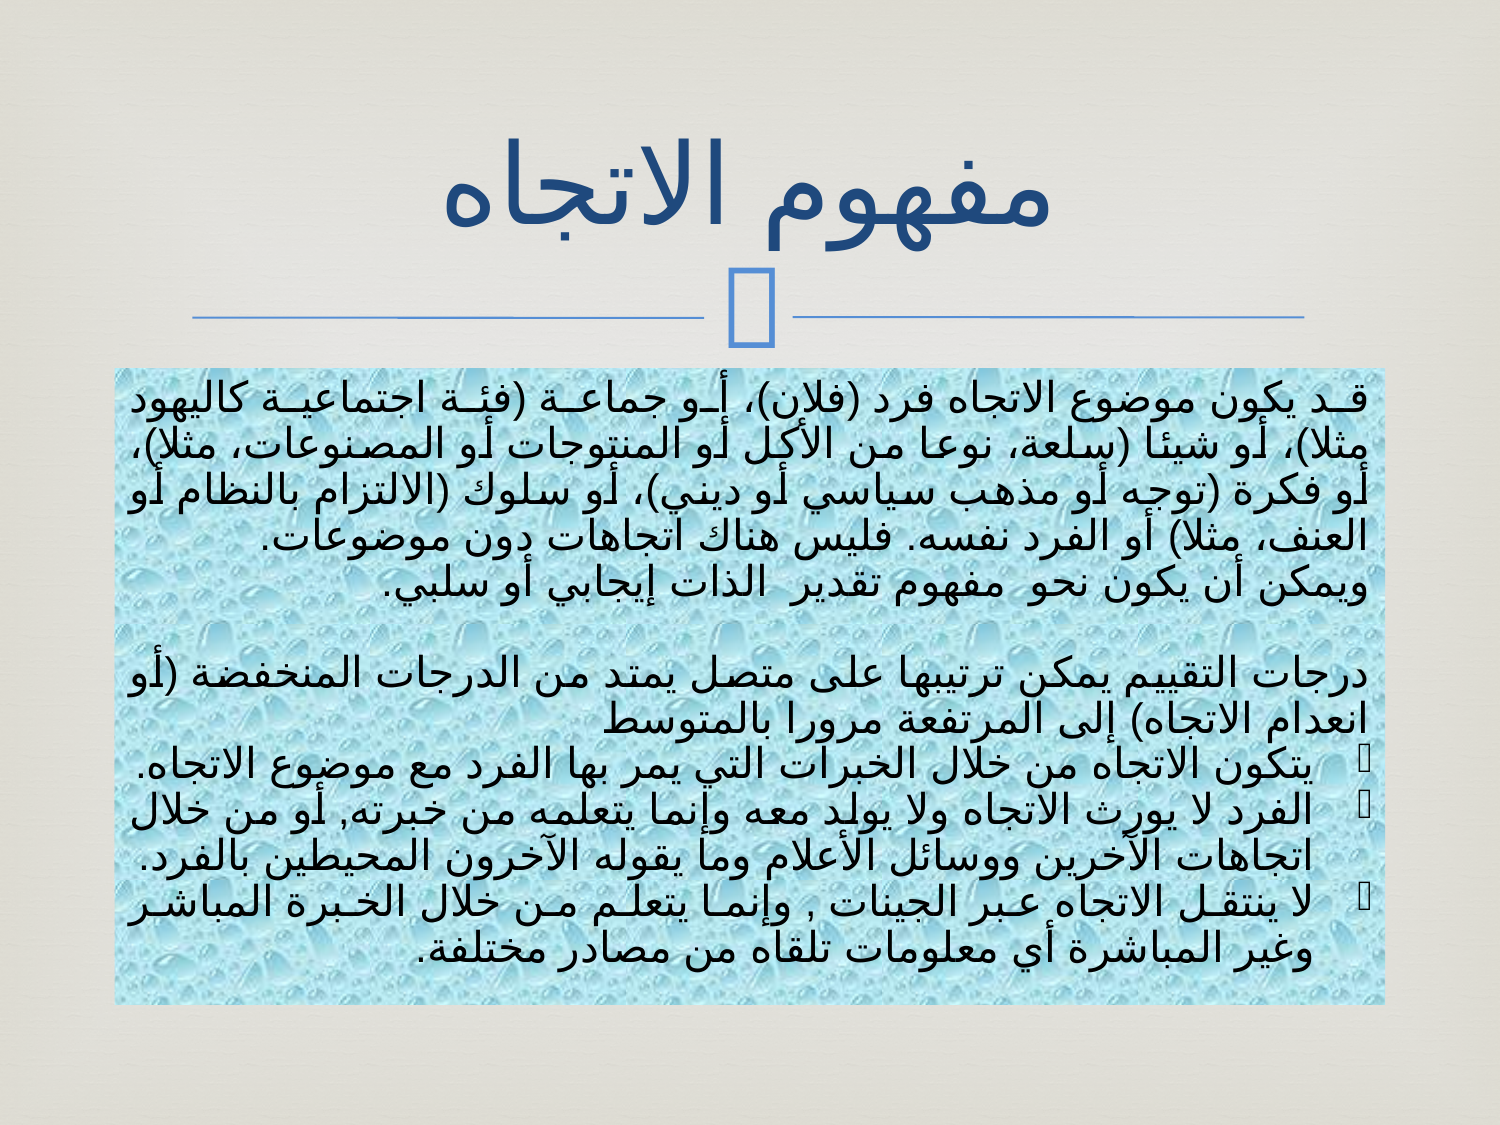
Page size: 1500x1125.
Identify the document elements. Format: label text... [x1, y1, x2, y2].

list قد يكون موضوع الاتجاه فرد (فلان)، أو جماعة (فئة اجتماعية كاليهود مثلا)، أو شيئا (سلعة، نوعا من الأكل أو المنتوجات أو المصنوعات، مثلا)، أو فكرة (توجه أو مذهب سياسي أو ديني)، أو سلوك (الالتزام بالنظام أو العنف، مثلا) أو الفرد نفسه. فليس هناك اتجاهات دون موضوعات. ويمكن أن يكون نحو مفهوم تقدير الذات إيجابي أو سلبي. درجات التقييم يمكن ترتيبها على متصل يمتد من الدرجات المنخفضة (أو انعدام الاتجاه) إلى المرتفعة مرورا بالمتوسط يتكون الاتجاه من خلال الخبرات التي يمر بها الفرد مع موضوع الاتجاه. الفرد لا يورث الاتجاه ولا يولد معه وإنما يتعلمه من خبرته, أو من خلال اتجاهات الآخرين ووسائل الأعلام وما يقوله الآخرون المحيطين بالفرد. لا ينتقل الاتجاه عبر الجينات , وإنما يتعلم من خلال الخبرة المباشر وغير المباشرة أي معلومات تلقاه من مصادر مختلفة. [114, 368, 1386, 1005]
title مفهوم الاتجاه [112, 93, 1386, 267]
